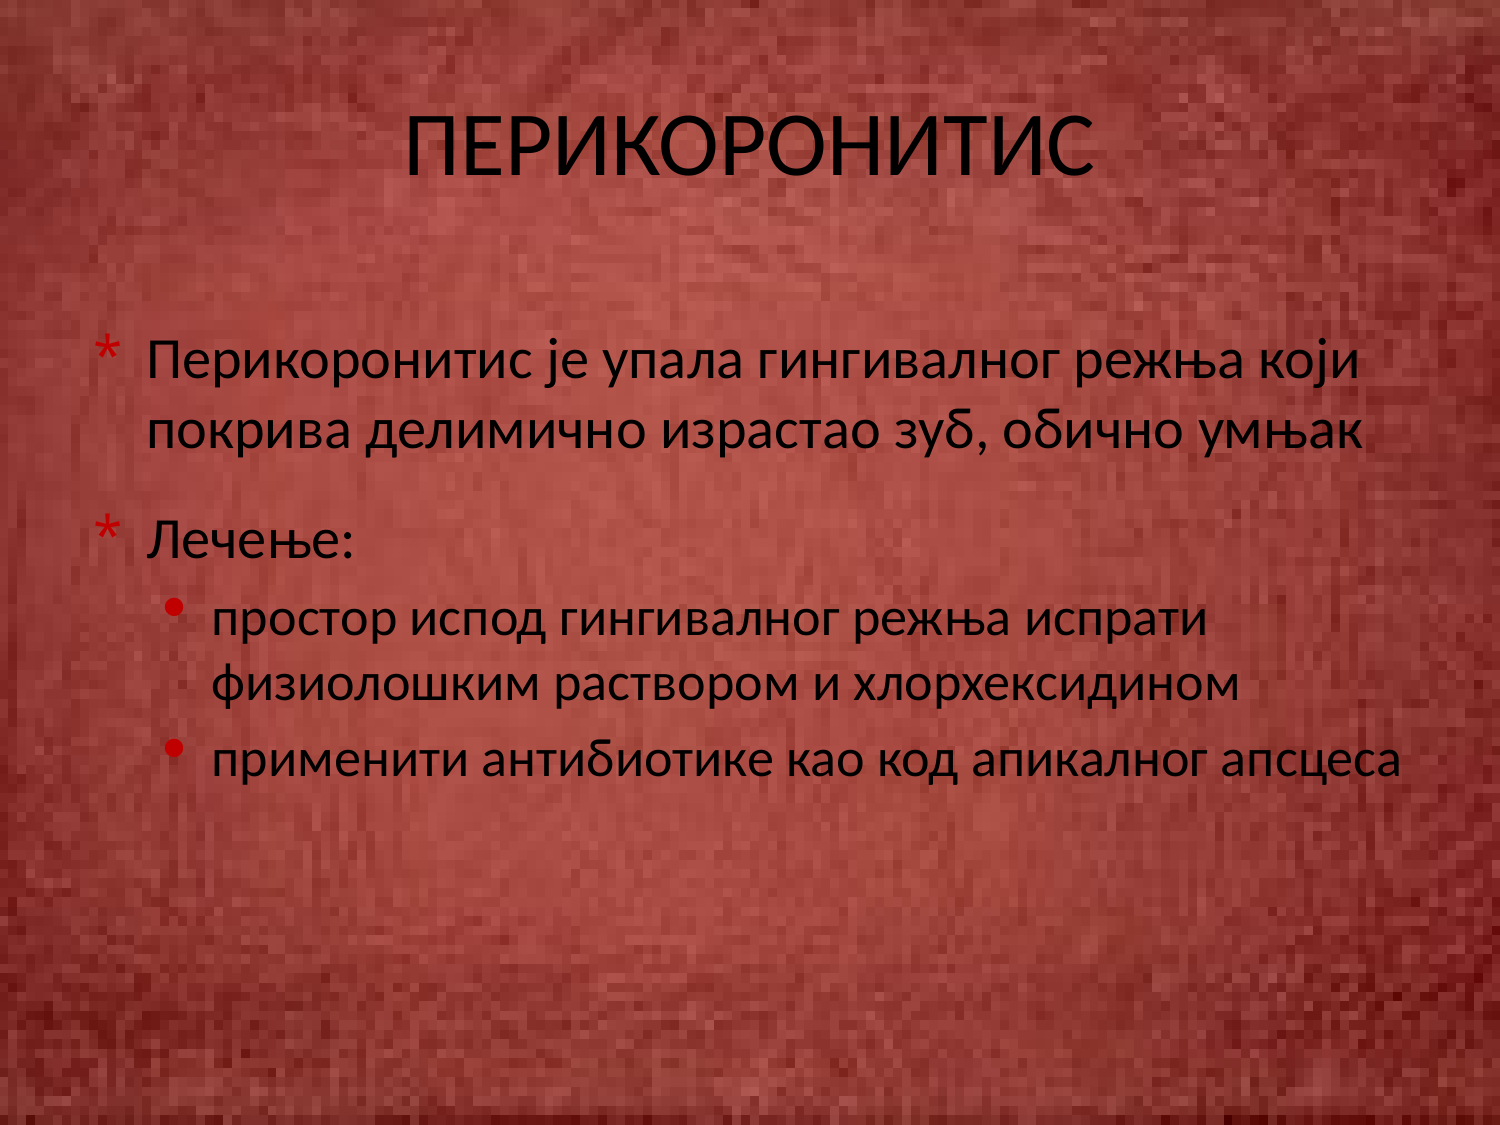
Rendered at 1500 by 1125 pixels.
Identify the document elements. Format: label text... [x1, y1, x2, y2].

list Перикоронитис је упала гингивалног режња који покрива делимично израстао зуб, обично умњак Лечење: простор испод гингивалног режња испрати физиолошким раствором и хлорхексидином применити антибиотике као код апикалног апсцеса [75, 312, 1425, 1030]
title ПЕРИКОРОНИТИС [75, 45, 1425, 233]
picture [0, 0, 1500, 1125]
